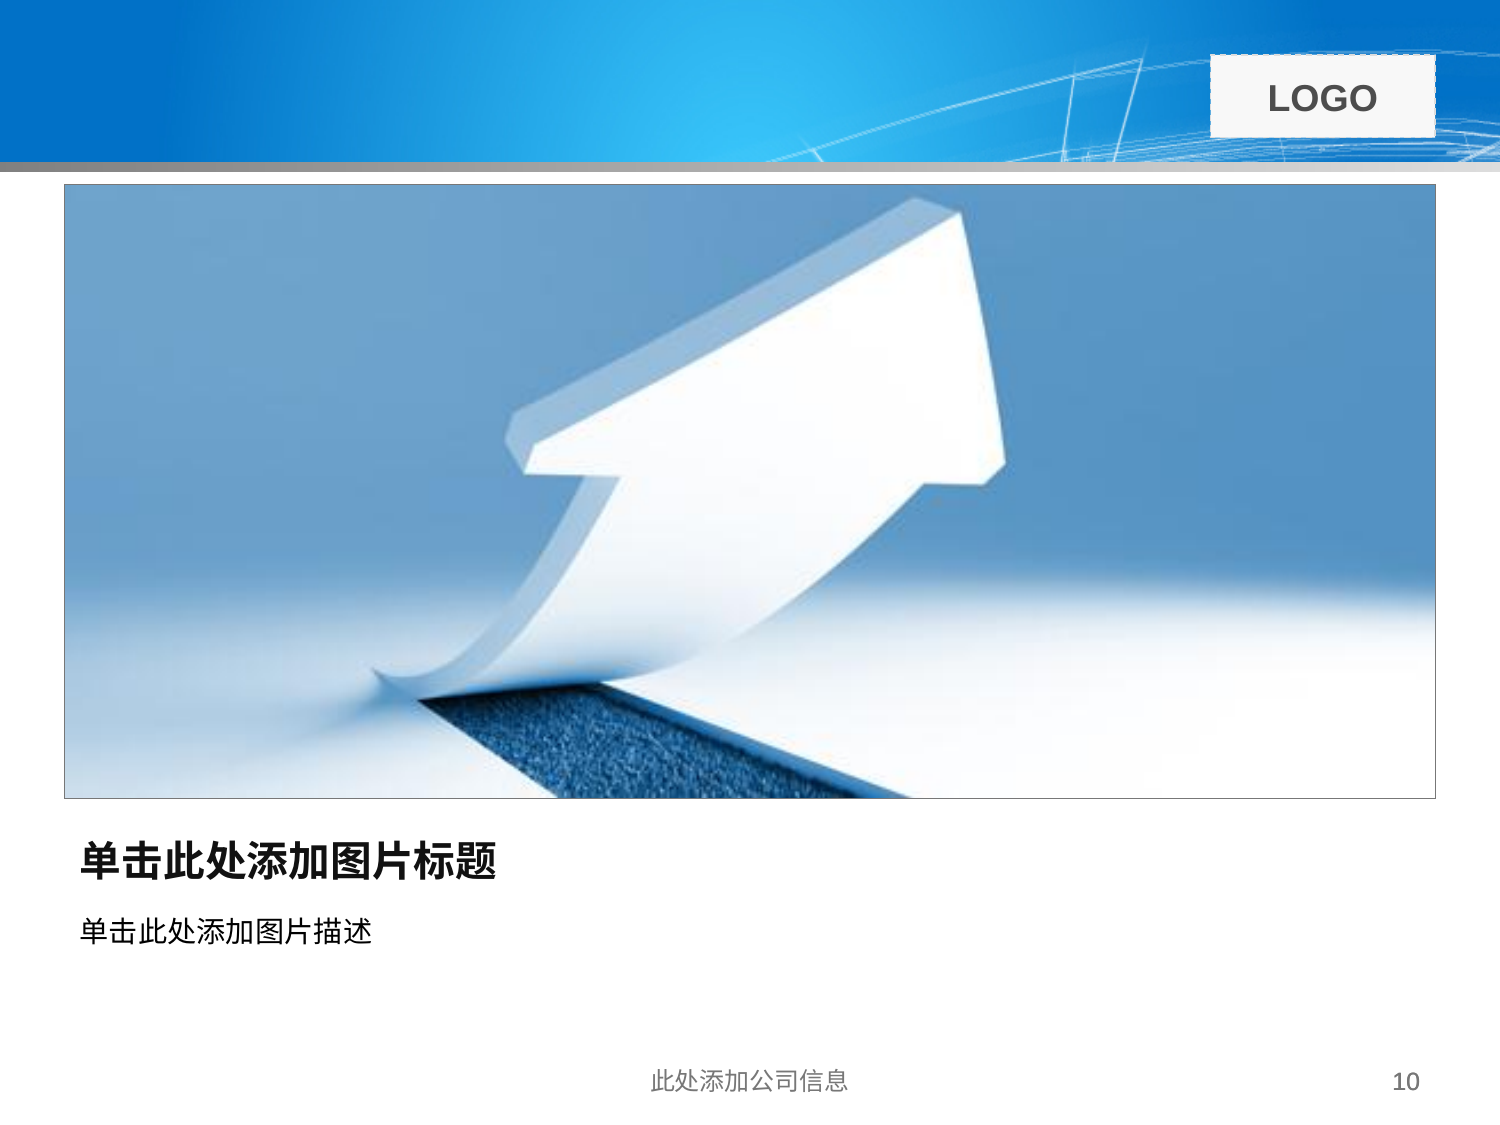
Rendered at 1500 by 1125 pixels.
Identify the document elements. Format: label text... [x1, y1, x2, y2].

footer 此处添加公司信息 [512, 1058, 988, 1103]
picture [0, 0, 1500, 163]
text_box 10 [1085, 1058, 1436, 1103]
list 单击此处添加图片描述 [64, 905, 1436, 1038]
title 单击此处添加图片标题 [64, 813, 1436, 905]
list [64, 184, 1436, 799]
